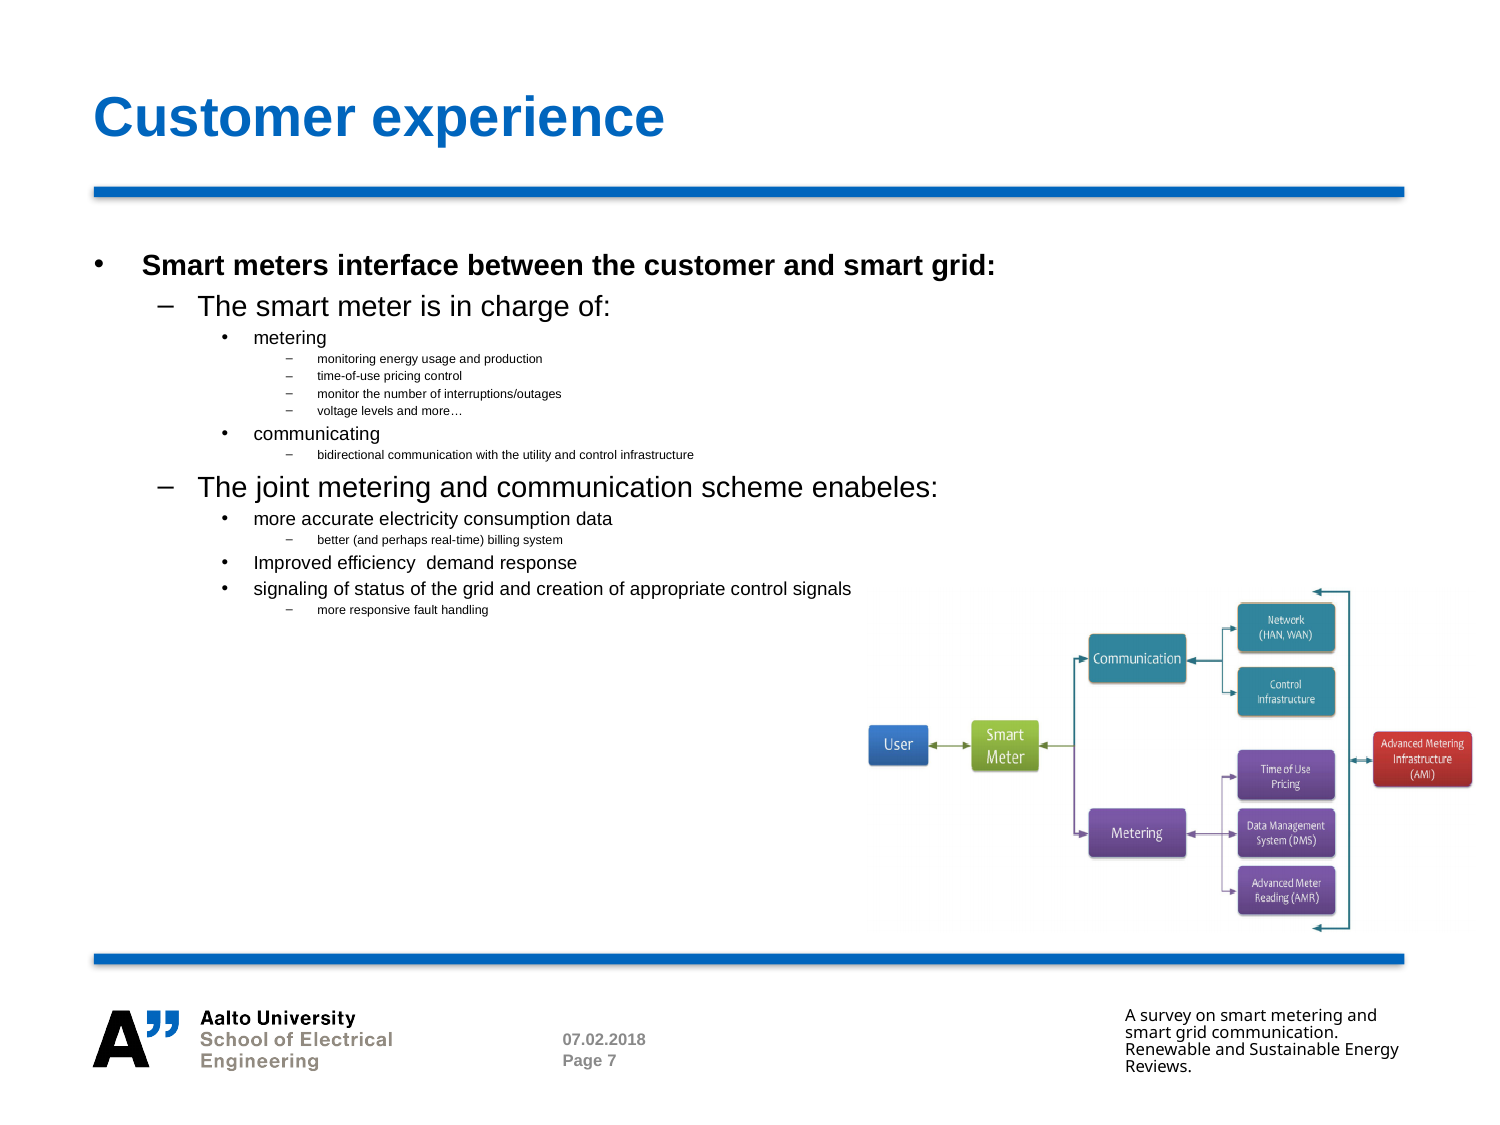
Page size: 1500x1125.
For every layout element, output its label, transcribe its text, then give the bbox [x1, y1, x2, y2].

list Smart meters interface between the customer and smart grid: The smart meter is in charge of: metering monitoring energy usage and production time-of-use pricing control monitor the number of interruptions/outages voltage levels and more… communicating bidirectional communication with the utility and control infrastructure The joint metering and communication scheme enabeles: more accurate electricity consumption data better (and perhaps real-time) billing system Improved efficiency demand response signaling of status of the grid and creation of appropriate control signals more responsive fault handling [93, 245, 1125, 925]
picture [855, 570, 1491, 943]
slide_number Page 7 [562, 1050, 816, 1071]
picture [35, 953, 449, 1125]
list A survey on smart metering and smart grid communication. Renewable and Sustainable Energy Reviews. [1125, 1008, 1405, 1071]
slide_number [562, 1029, 816, 1050]
title Customer experience [93, 80, 1369, 228]
